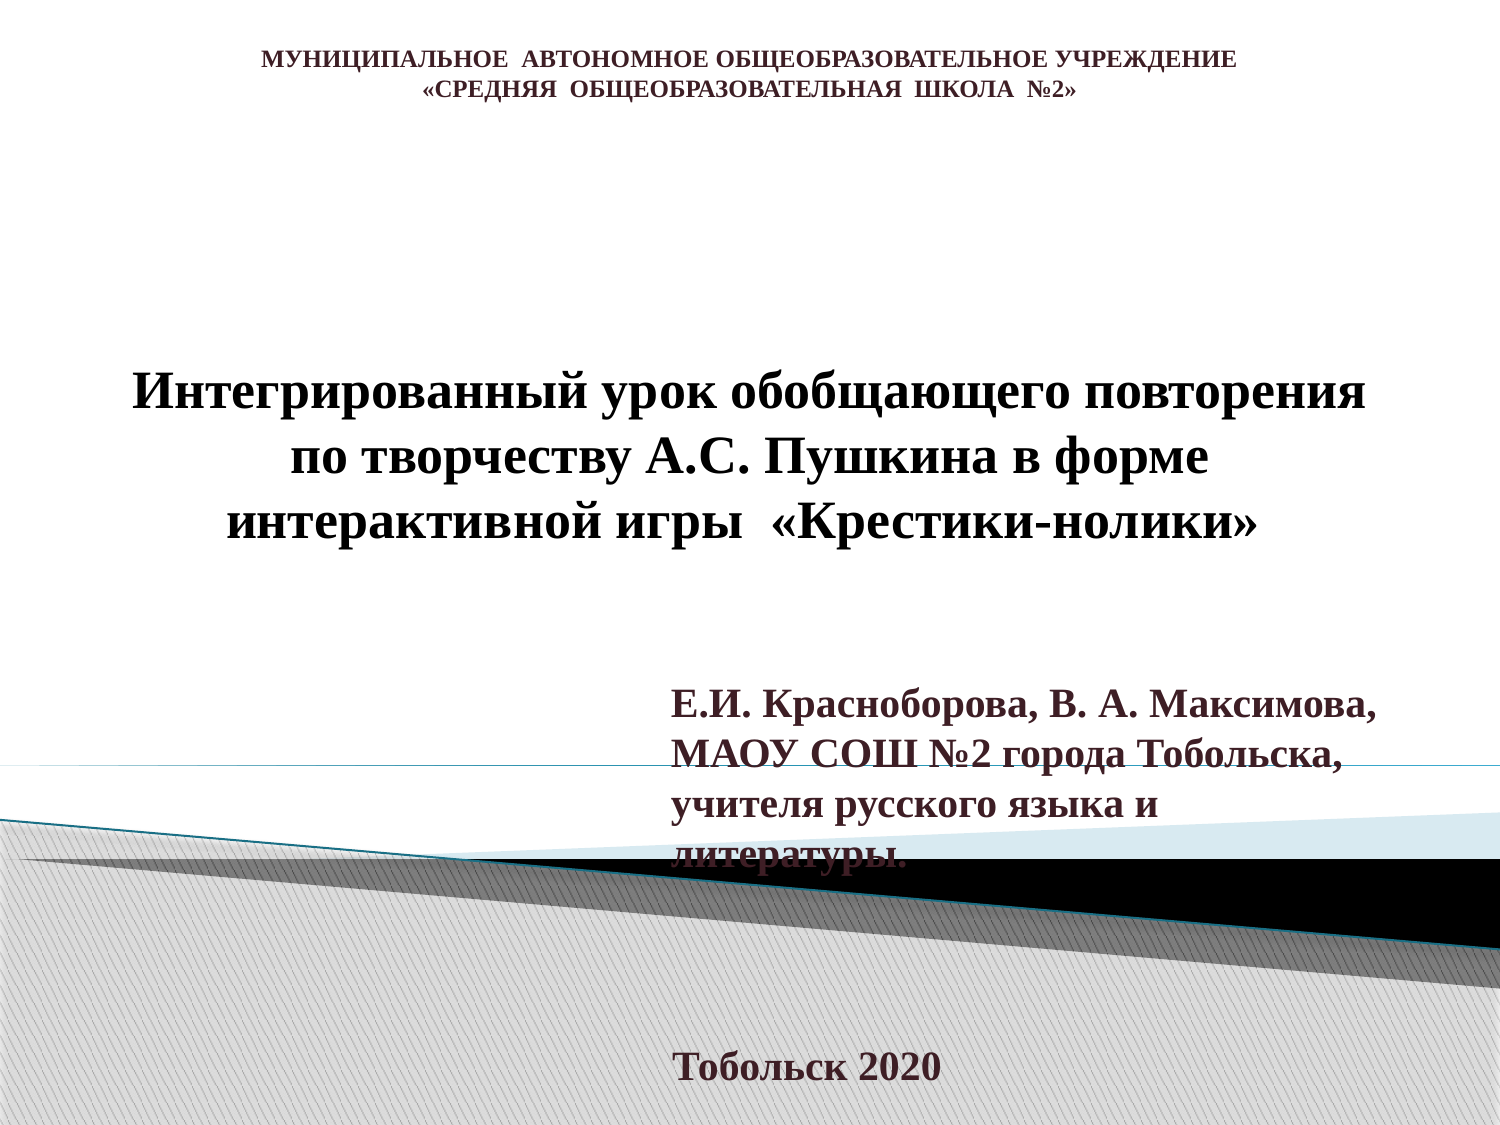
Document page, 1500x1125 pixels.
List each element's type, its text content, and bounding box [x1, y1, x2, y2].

text_box Тобольск 2020 [657, 1031, 957, 1097]
text_box Е.И. Красноборова, В. А. Максимова, МАОУ СОШ №2 города Тобольска, учителя русского языка и литературы. [656, 667, 1407, 883]
text_box МУНИЦИПАЛЬНОЕ АВТОНОМНОЕ ОБЩЕОБРАЗОВАТЕЛЬНОЕ УЧРЕЖДЕНИЕ «СРЕДНЯЯ ОБЩЕОБРАЗОВАТЕЛЬНАЯ ШКОЛА №2» [46, 35, 1454, 110]
picture [5, 859, 1500, 989]
title Интегрированный урок обобщающего повторения по творчеству А.С. Пушкина в форме интерактивной игры «Крестики-нолики» [112, 210, 1388, 622]
